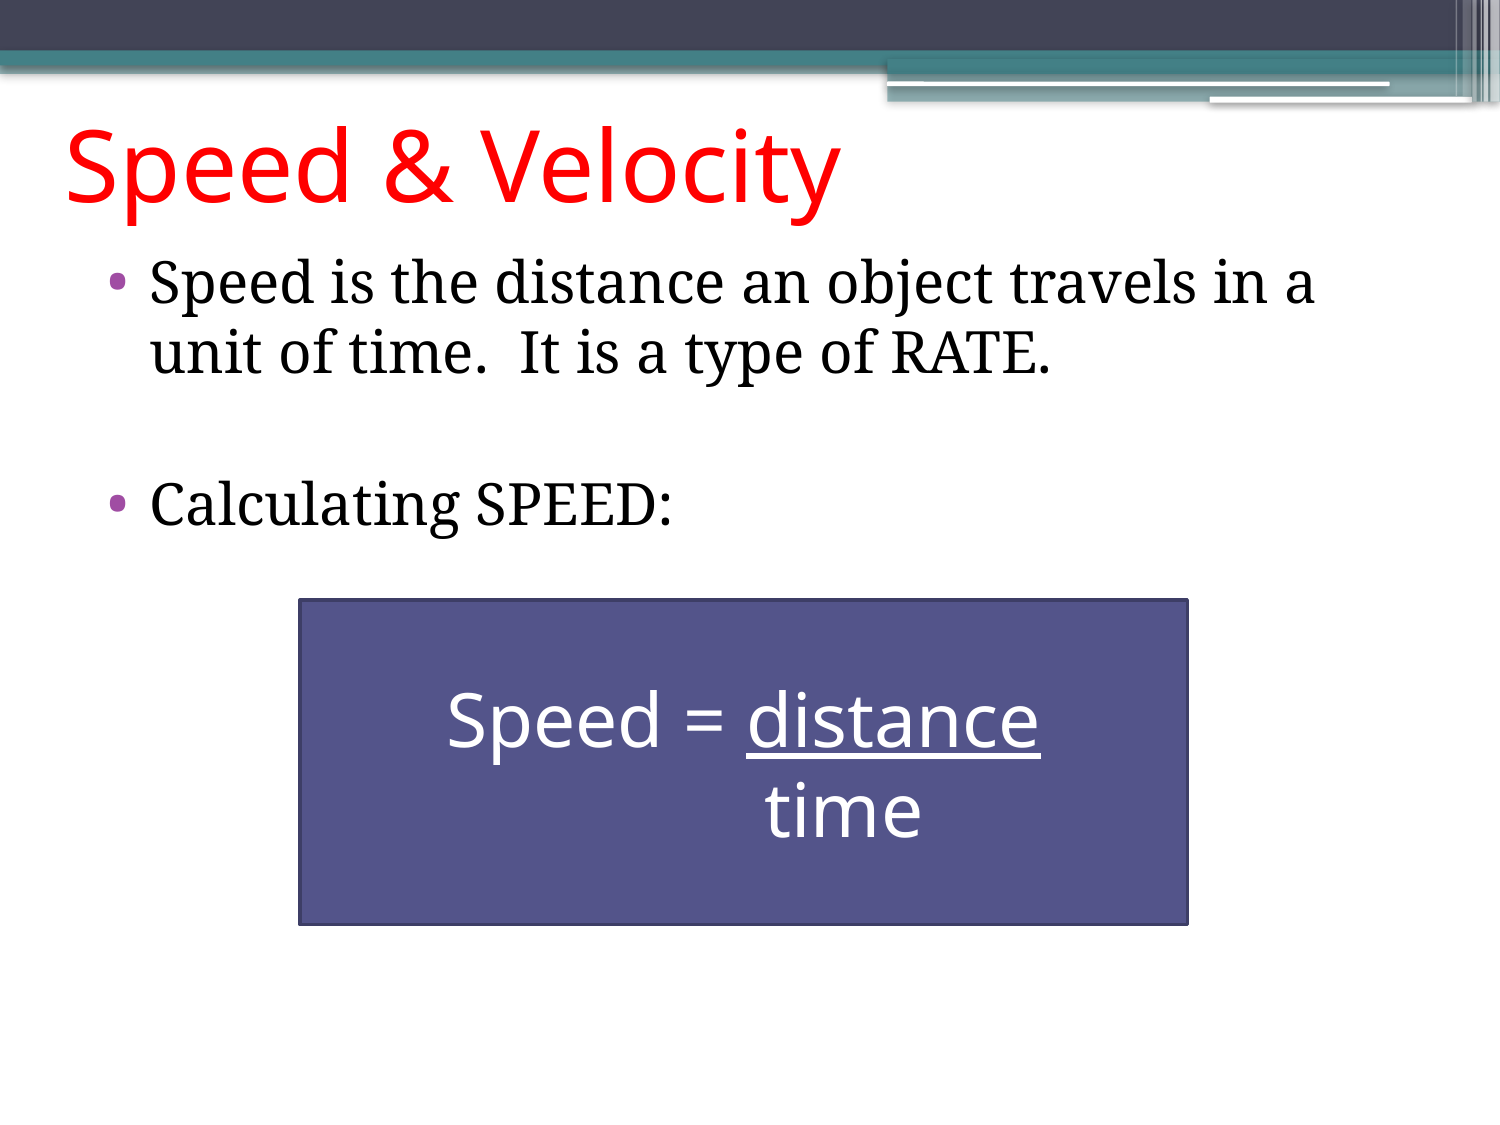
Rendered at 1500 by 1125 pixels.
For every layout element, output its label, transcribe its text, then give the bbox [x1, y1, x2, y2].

list Speed is the distance an object travels in a unit of time. It is a type of RATE. Calculating SPEED: [75, 237, 1425, 1079]
text_box Speed = distance time [298, 598, 1189, 926]
title Speed & Velocity [50, 75, 1400, 250]
